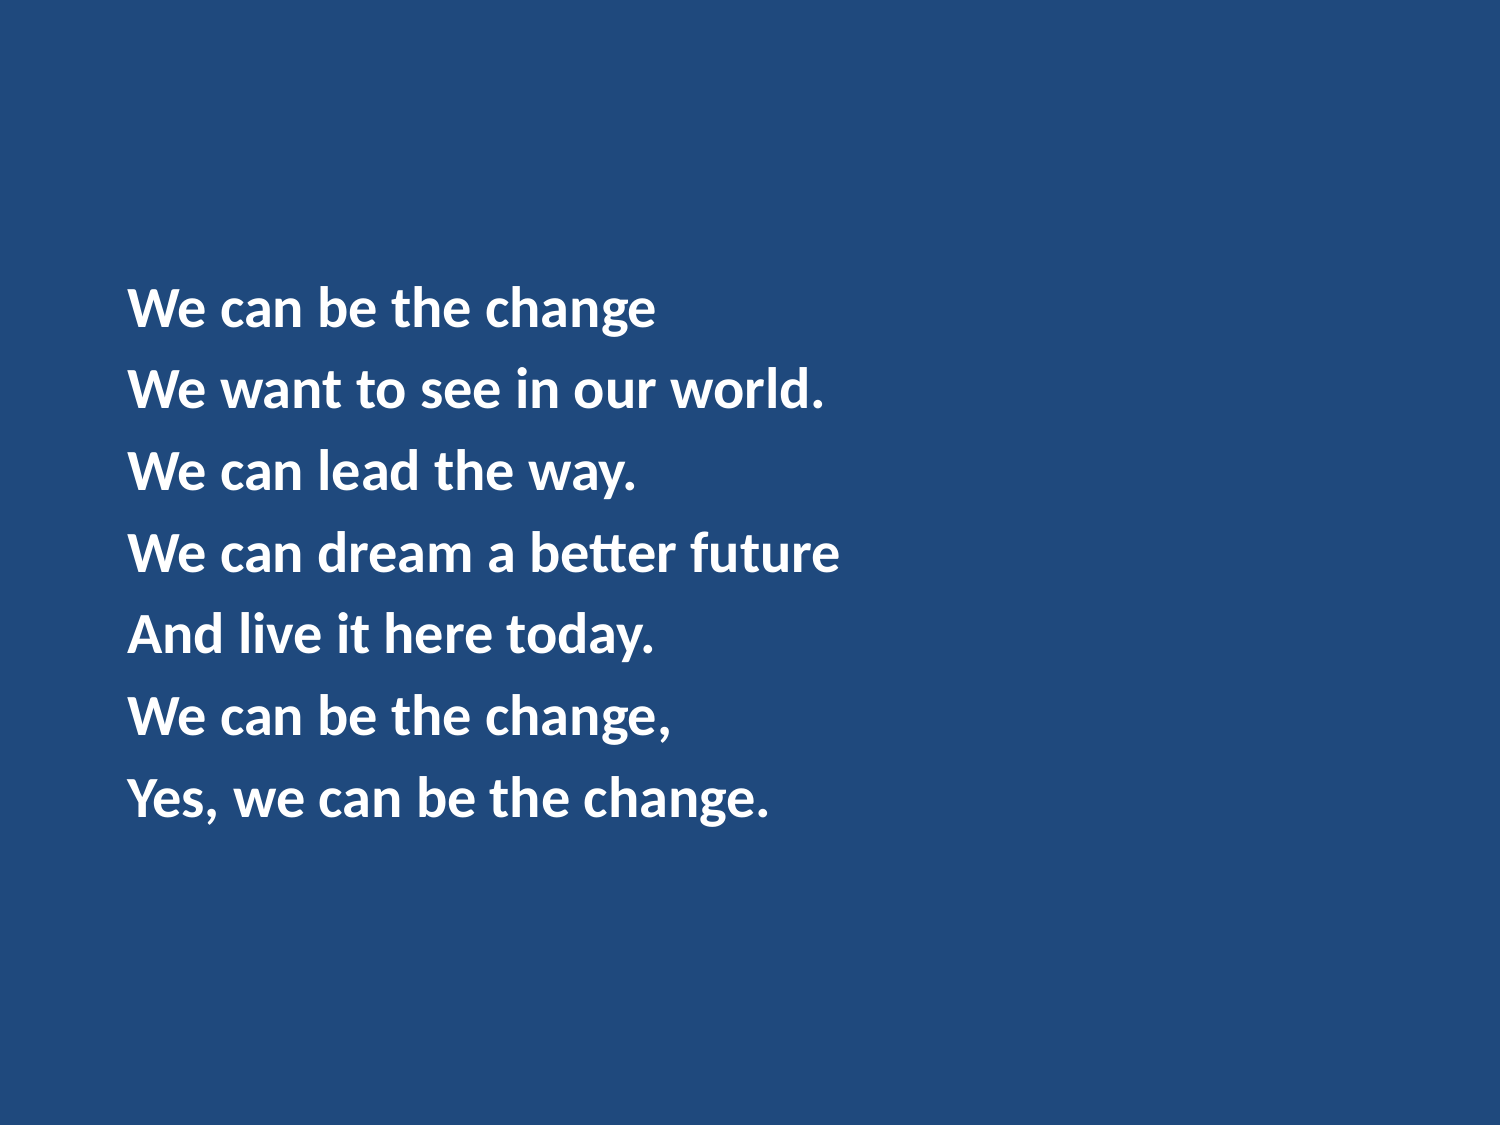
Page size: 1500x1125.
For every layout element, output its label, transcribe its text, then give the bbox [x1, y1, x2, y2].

text_box We can be the change We want to see in our world. We can lead the way. We can dream a better future And live it here today. We can be the change, Yes, we can be the change. [112, 261, 1471, 864]
